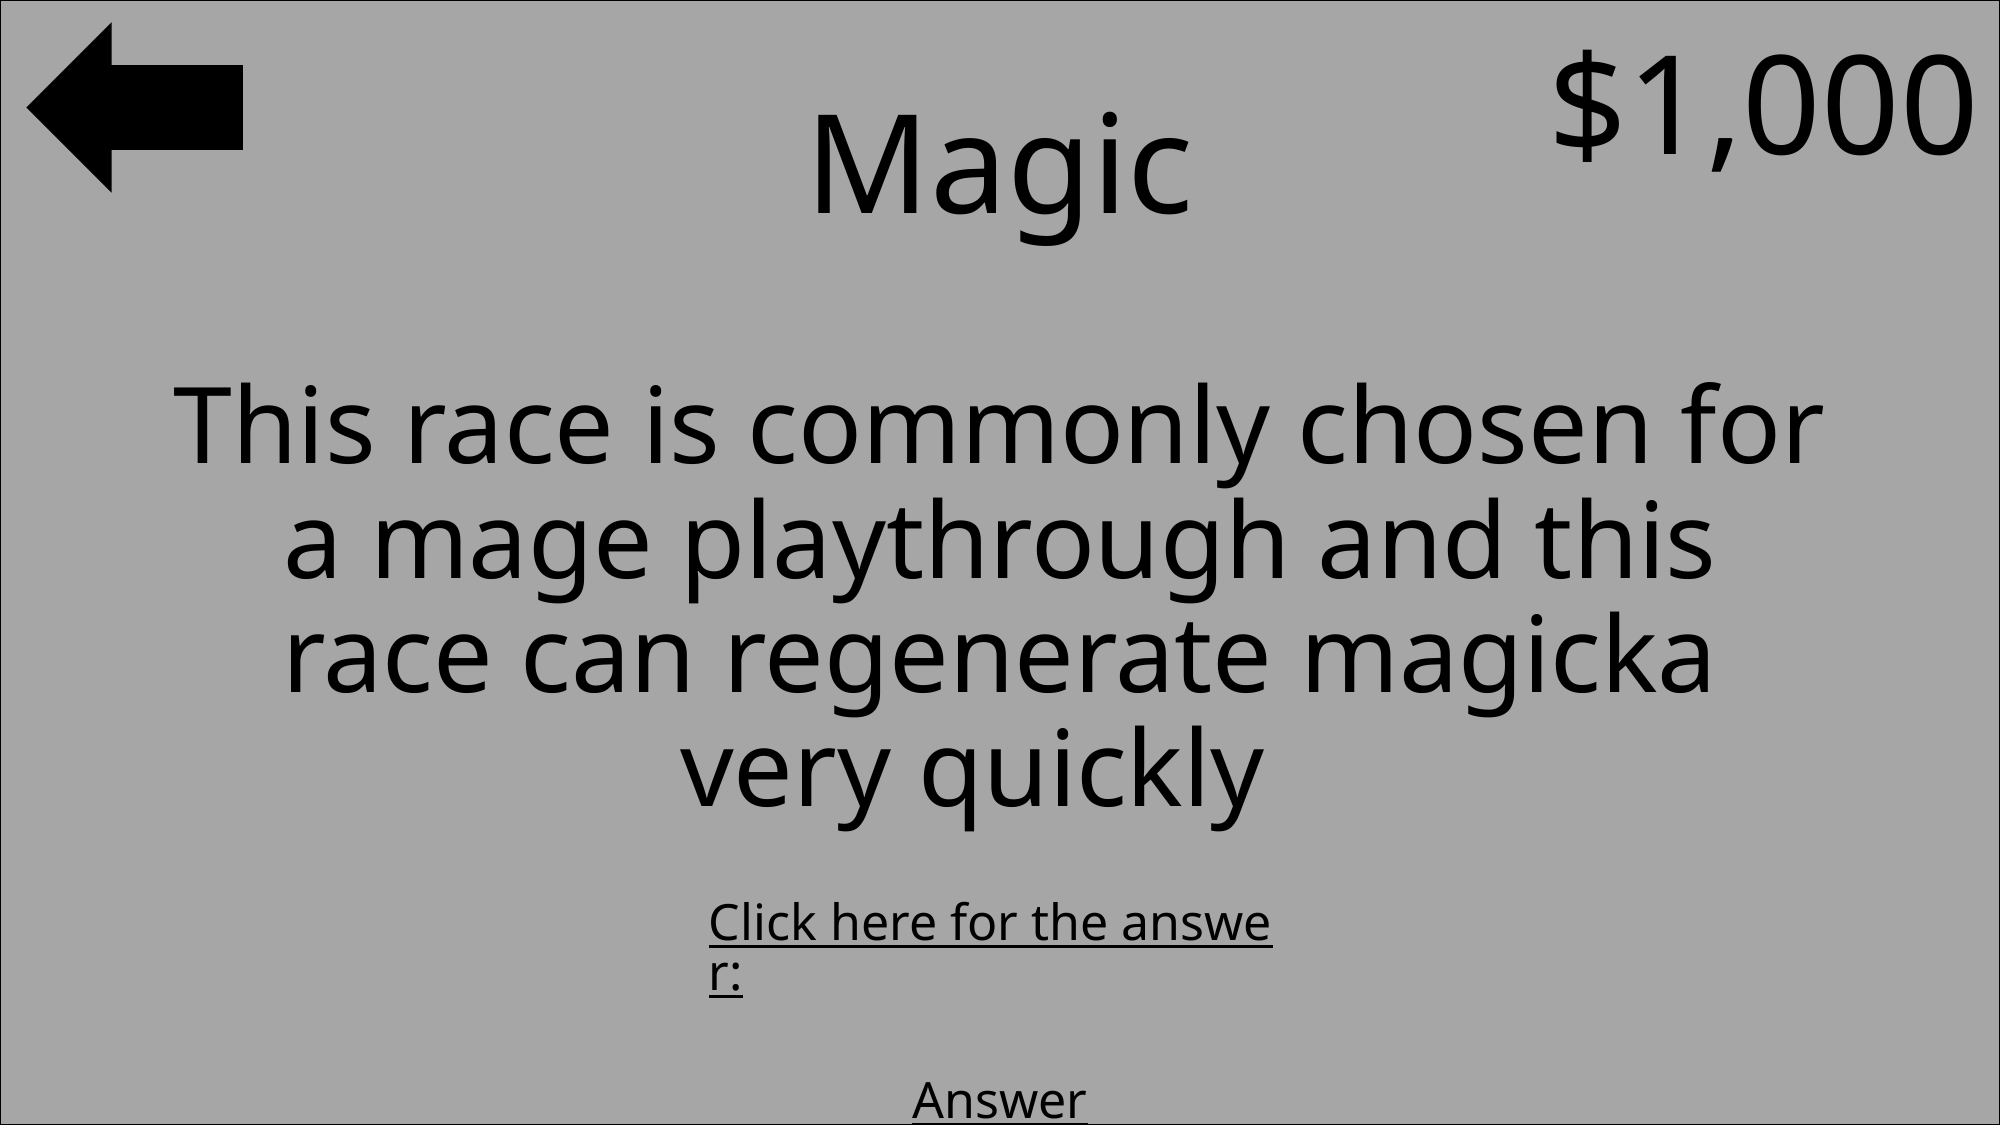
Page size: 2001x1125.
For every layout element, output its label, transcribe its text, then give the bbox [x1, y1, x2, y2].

text_box $1,000 [1528, 1, 2000, 219]
text_box Click here for the answer: Answer [694, 883, 1306, 1095]
text_box Magic [137, 59, 1863, 278]
text_box [26, 22, 243, 193]
text_box [0, 0, 2000, 1125]
text_box This race is commonly chosen for a mage playthrough and this race can regenerate magicka very quickly [158, 364, 1842, 839]
